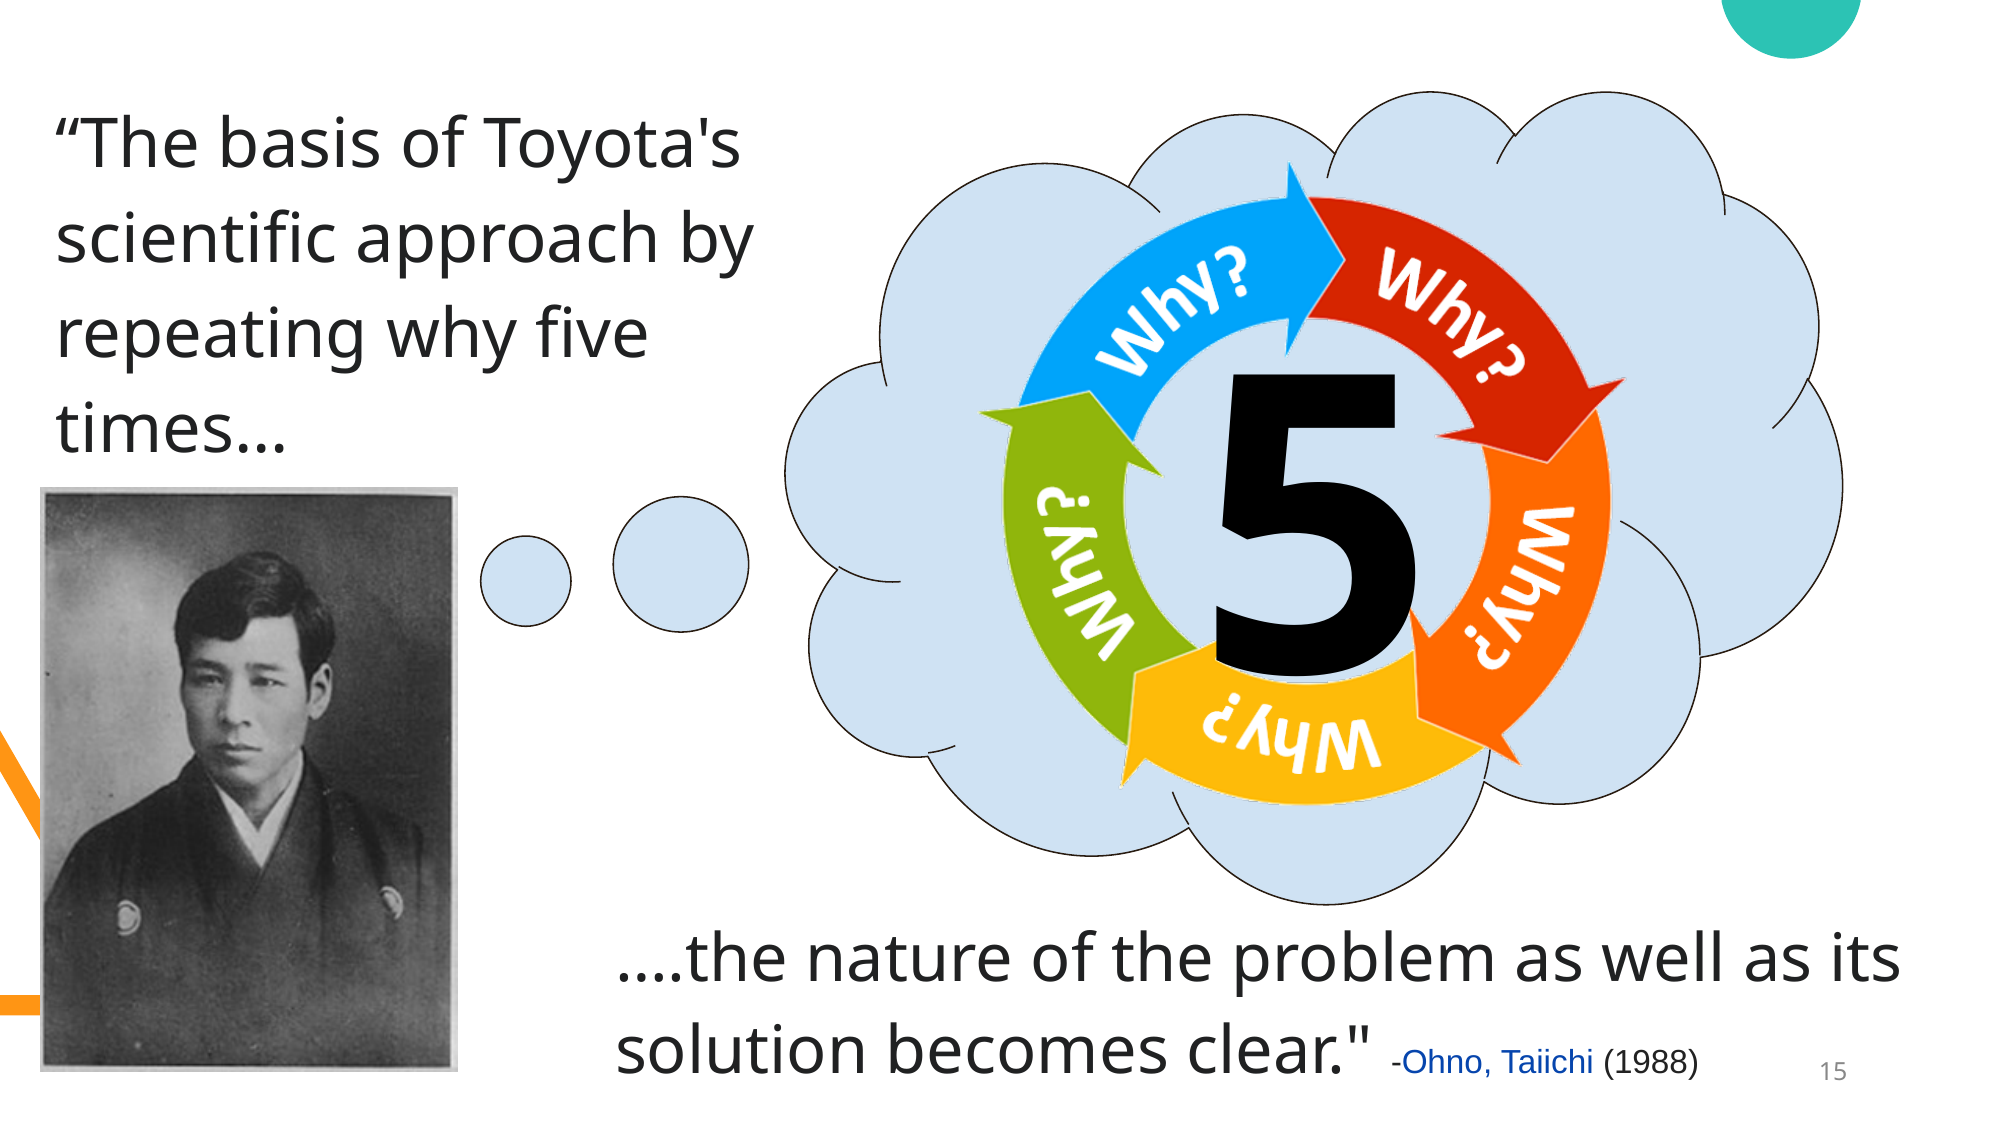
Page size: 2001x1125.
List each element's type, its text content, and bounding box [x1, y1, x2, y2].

text_box [480, 536, 572, 627]
text_box ….the nature of the problem as well as its solution becomes clear." -Ohno, Taiichi (1988) [600, 887, 1932, 1102]
text_box [1152, 91, 1843, 747]
picture [962, 155, 1667, 836]
text_box [1026, 844, 1157, 857]
text_box “The basis of Toyota's scientific approach by repeating why five times… [40, 71, 869, 481]
text_box [1200, 844, 1452, 887]
text_box [613, 496, 749, 633]
picture [40, 487, 458, 1073]
text_box [785, 190, 956, 796]
